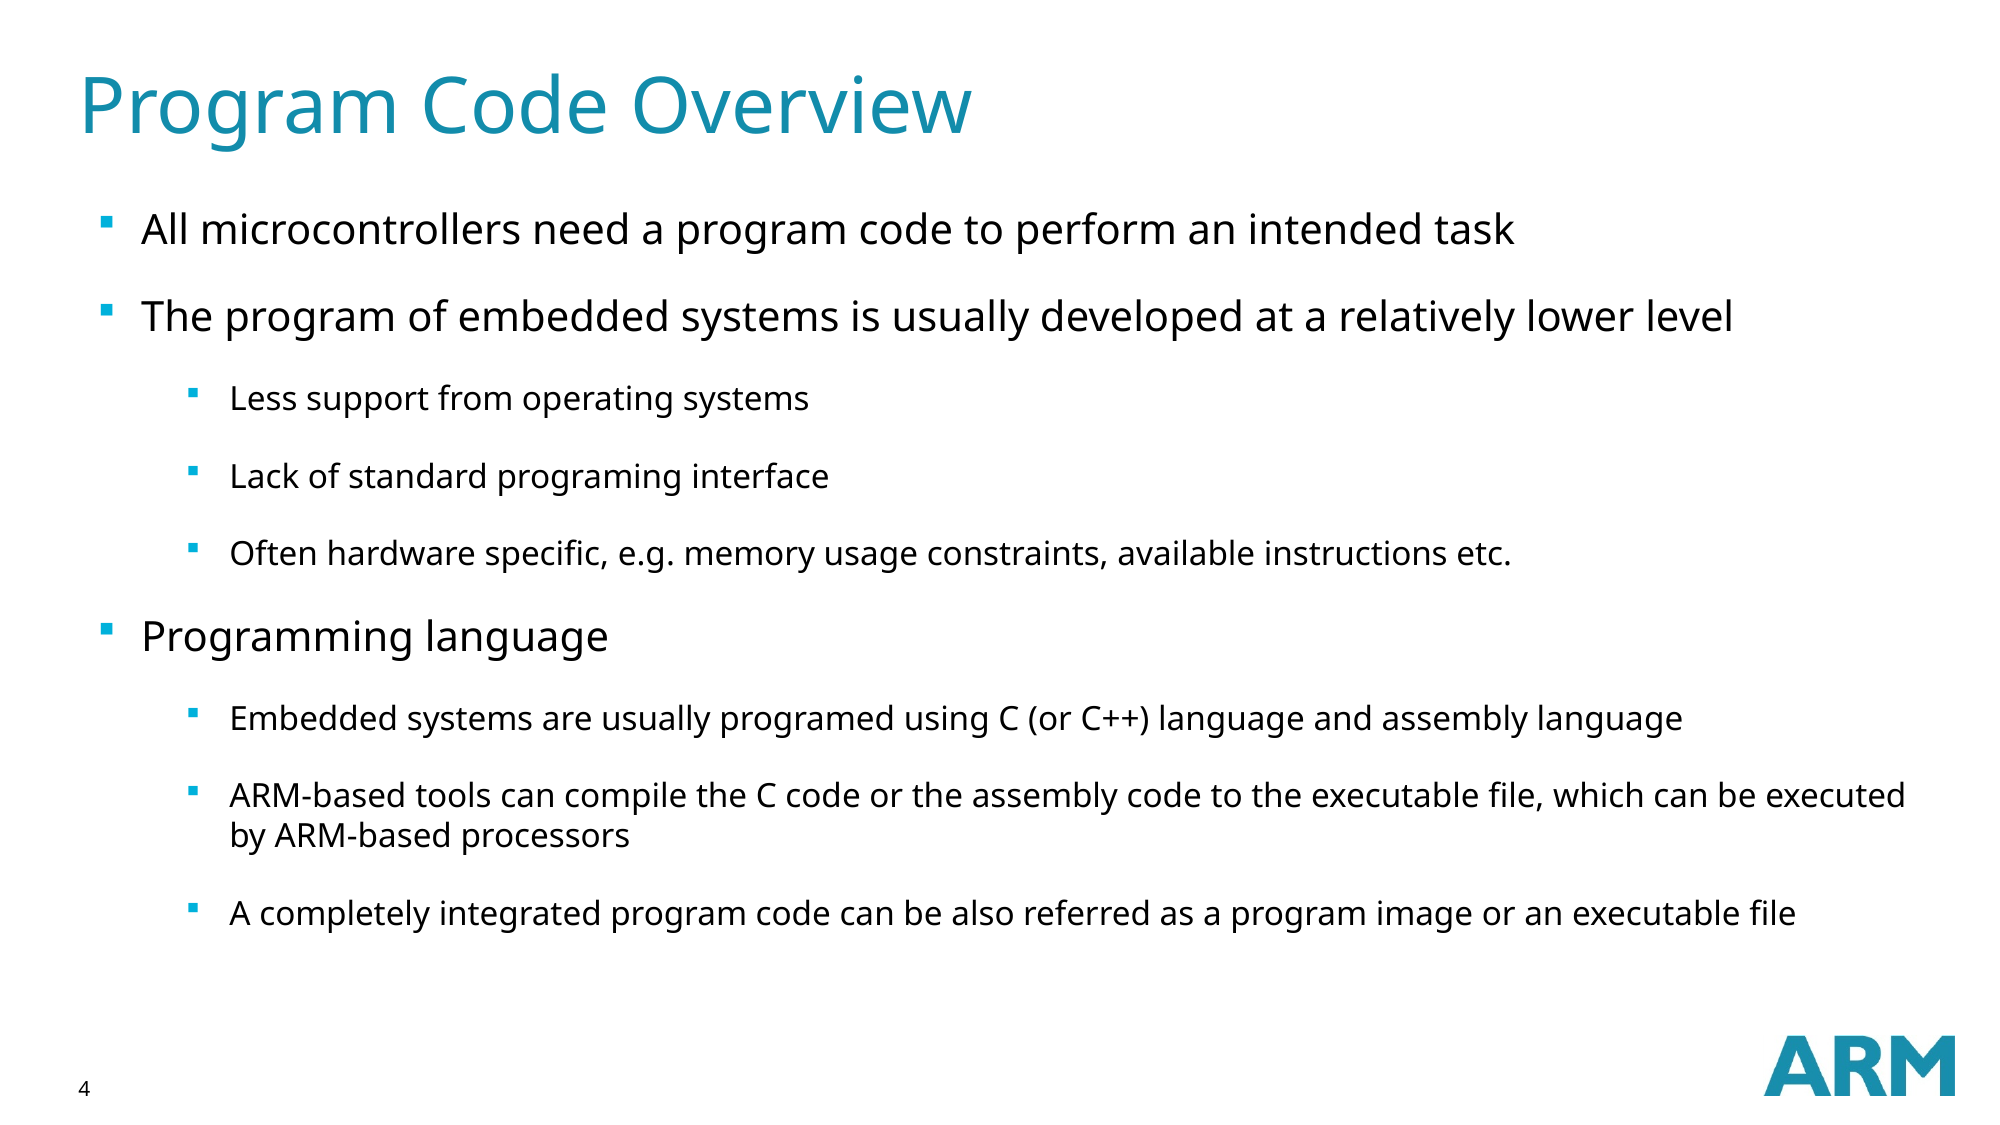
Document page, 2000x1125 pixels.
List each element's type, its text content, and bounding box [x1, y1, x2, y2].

list All microcontrollers need a program code to perform an intended task The program of embedded systems is usually developed at a relatively lower level Less support from operating systems Lack of standard programing interface Often hardware specific, e.g. memory usage constraints, available instructions etc. Programming language Embedded systems are usually programed using C (or C++) language and assembly language ARM-based tools can compile the C code or the assembly code to the executable file, which can be executed by ARM-based processors A completely integrated program code can be also referred as a program image or an executable file [97, 202, 1933, 1035]
title Program Code Overview [78, 55, 1910, 150]
picture [1763, 1035, 1955, 1096]
